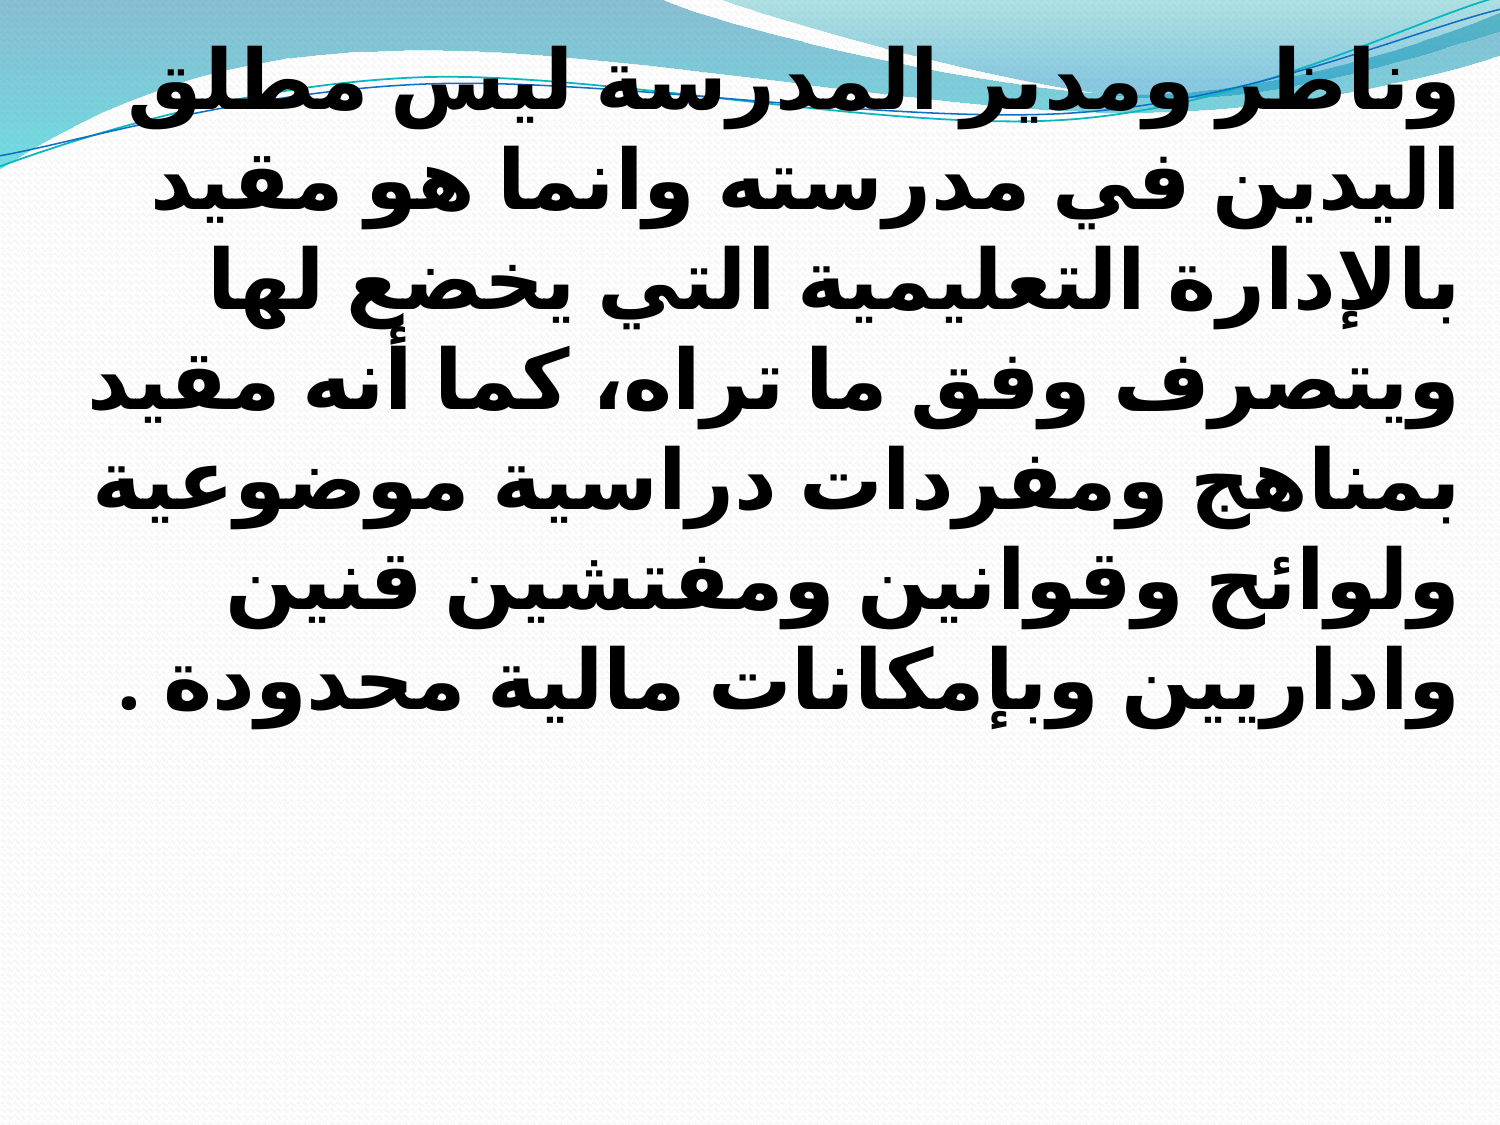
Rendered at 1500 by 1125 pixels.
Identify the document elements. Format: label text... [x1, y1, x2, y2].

text_box وناظر ومدير المدرسة ليس مطلق اليدين في مدرسته وانما هو مقيد بالإدارة التعليمية التي يخضع لها ويتصرف وفق ما تراه، كما أنه مقيد بمناهج ومفردات دراسية موضوعية ولوائح وقوانین ومفتشين قنين واداريين وبإمكانات مالية محدودة . [17, 19, 1477, 734]
